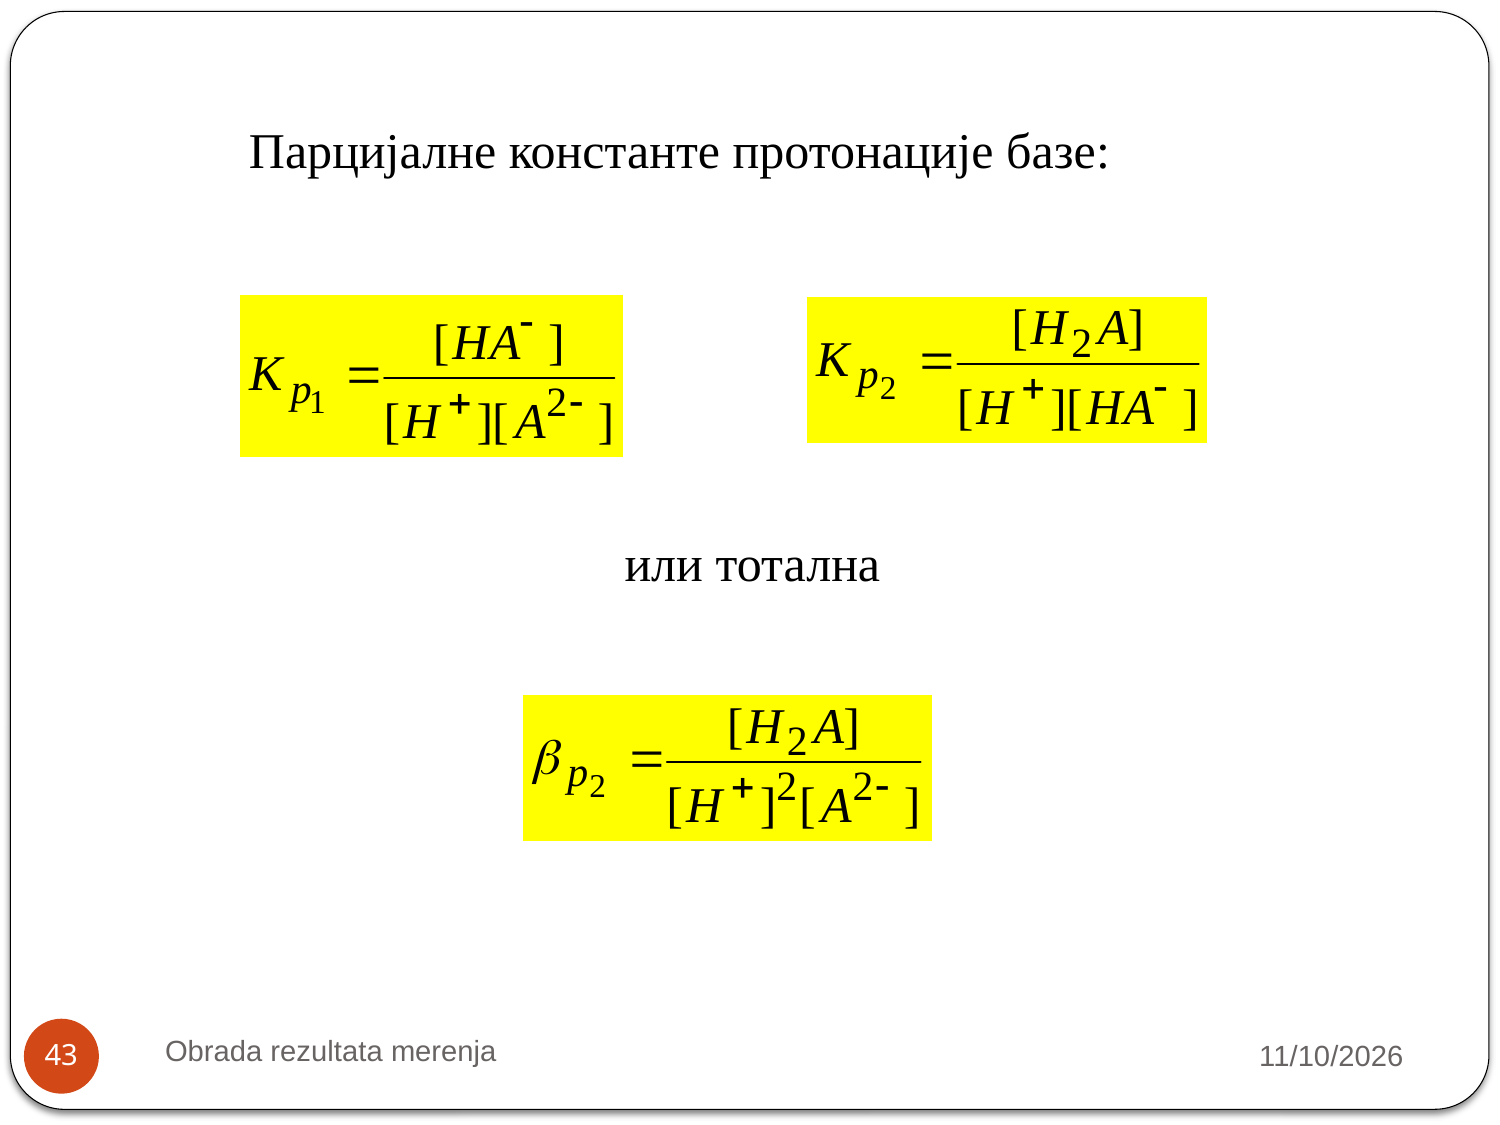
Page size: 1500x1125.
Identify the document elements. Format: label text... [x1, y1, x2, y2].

text_box Парцијалне константе протонације базе: [234, 110, 1130, 186]
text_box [806, 296, 1208, 444]
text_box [239, 294, 624, 458]
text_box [523, 695, 932, 842]
slide_number 43 [23, 1018, 99, 1094]
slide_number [1012, 1015, 1419, 1094]
footer Obrada rezultata merenja [150, 1012, 800, 1088]
text_box или тотална [609, 524, 901, 599]
